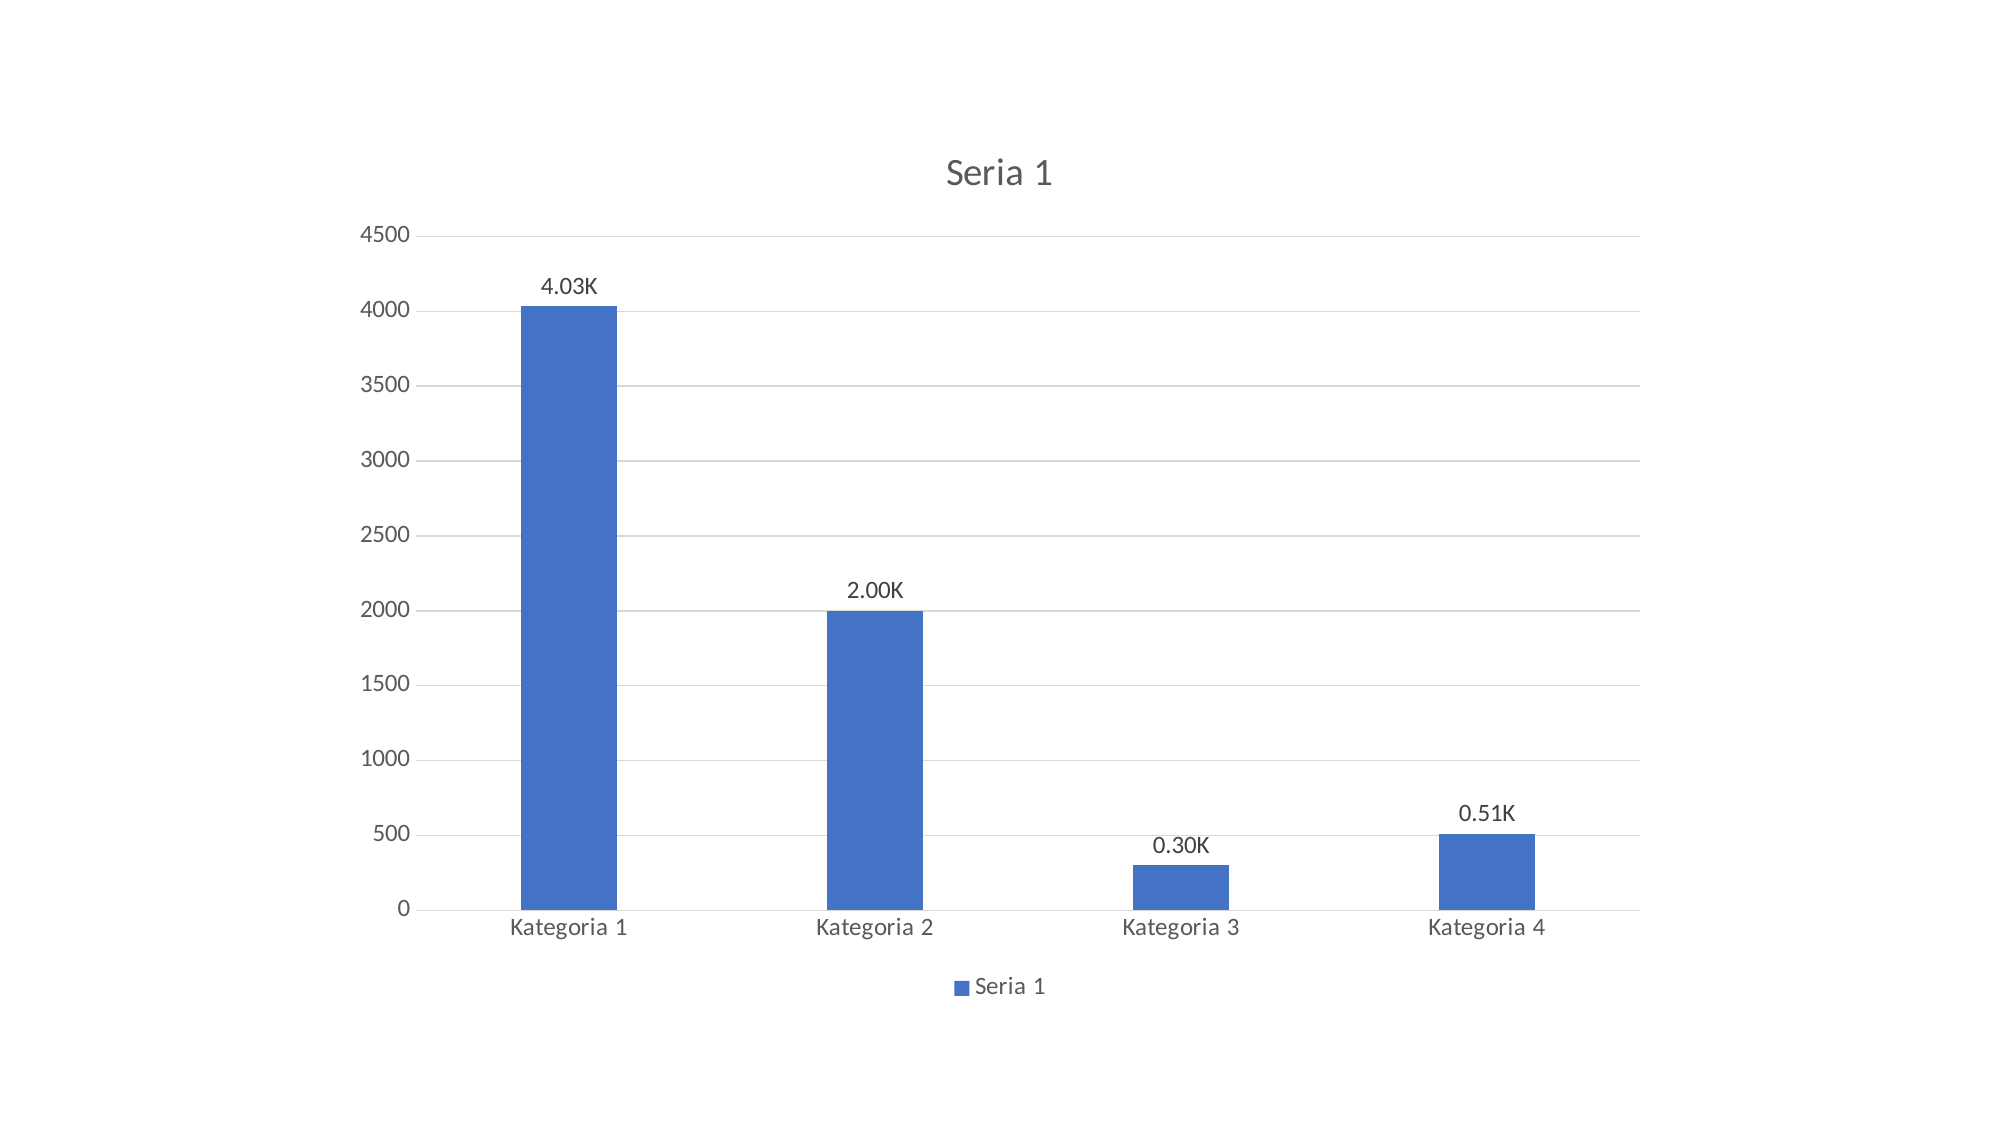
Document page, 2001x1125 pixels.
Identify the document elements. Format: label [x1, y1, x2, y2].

chart [333, 117, 1667, 1007]
